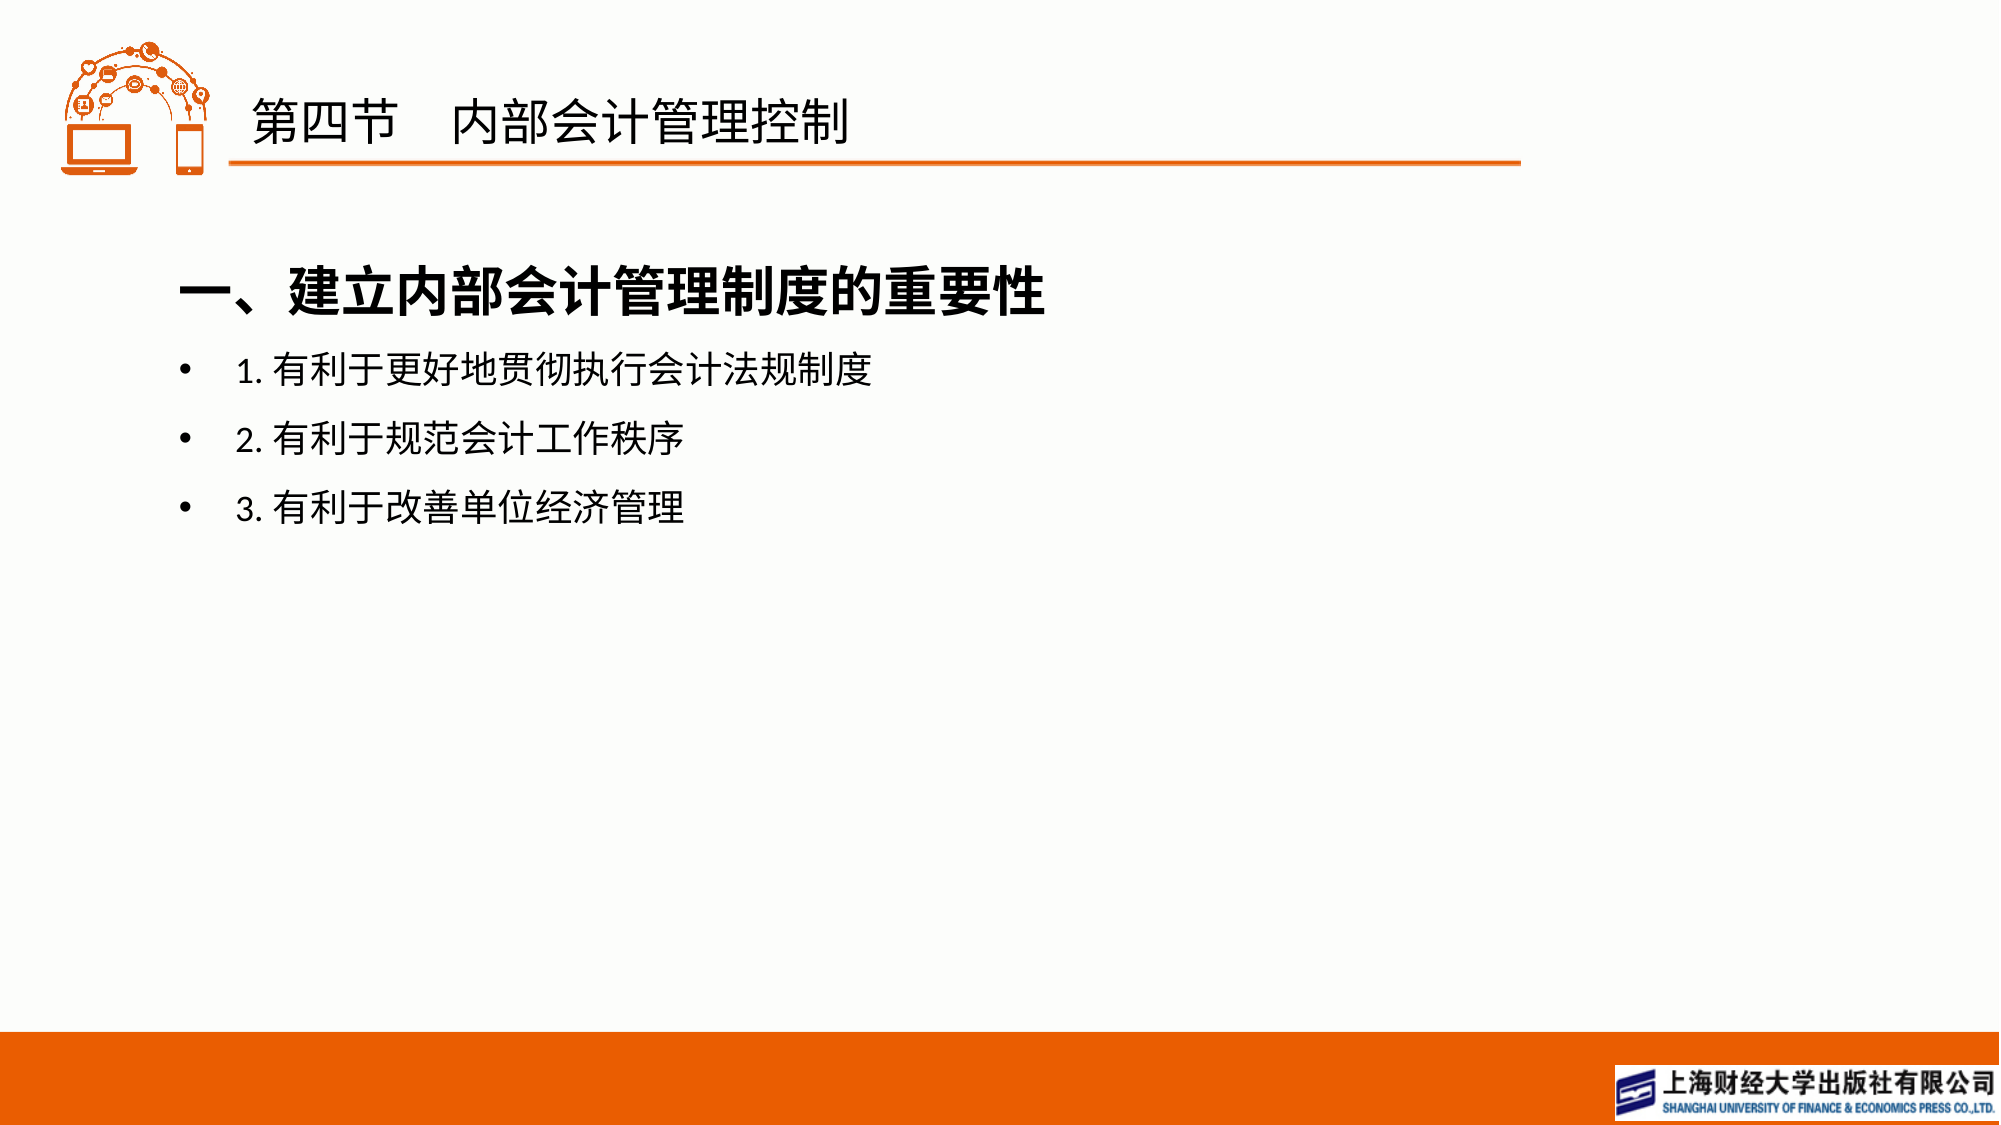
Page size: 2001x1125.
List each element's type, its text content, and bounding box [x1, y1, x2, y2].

picture [0, 0, 2000, 1125]
list 一、建立内部会计管理制度的重要性 1.有利于更好地贯彻执行会计法规制度 2.有利于规范会计工作秩序 3.有利于改善单位经济管理 [163, 227, 1849, 1049]
title 第四节 内部会计管理控制 [235, 82, 1605, 189]
